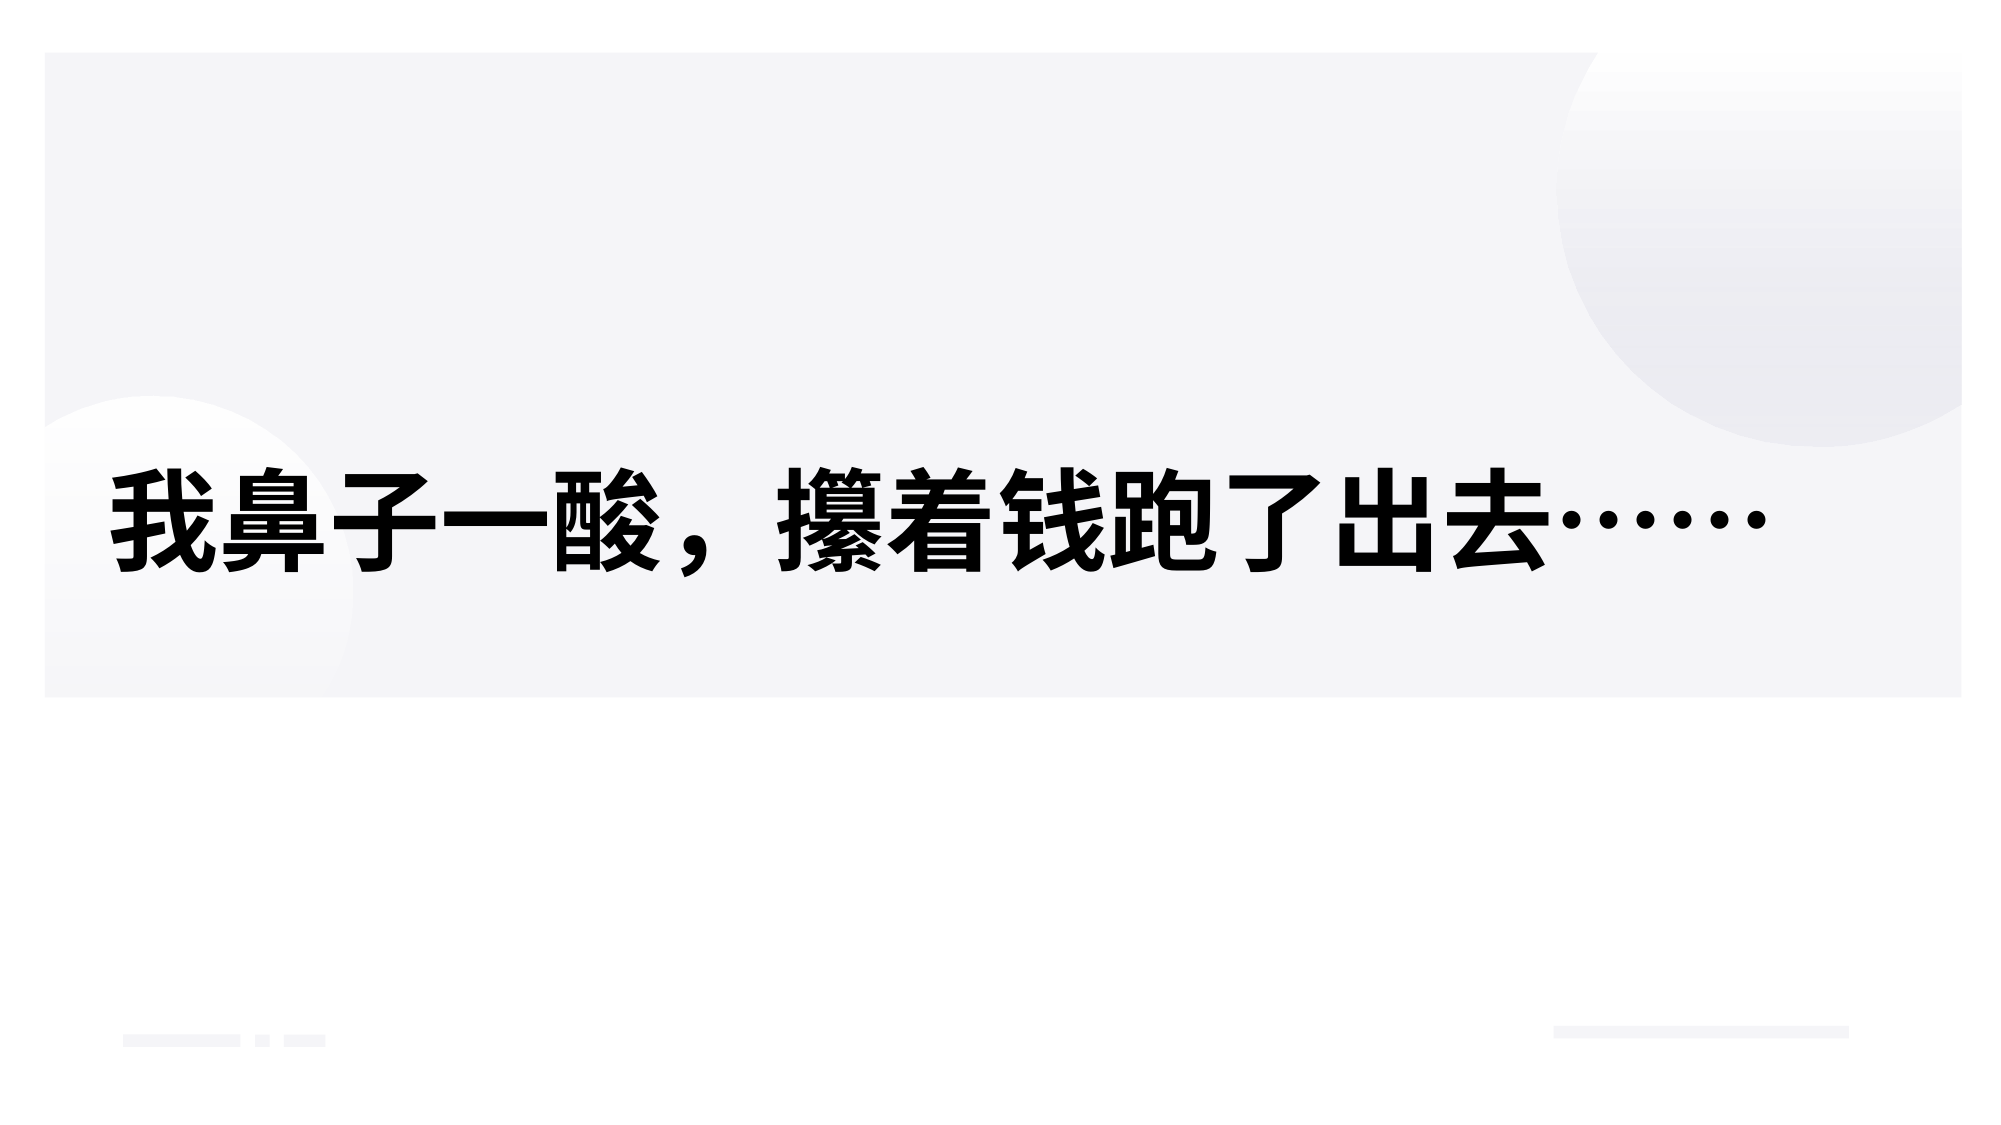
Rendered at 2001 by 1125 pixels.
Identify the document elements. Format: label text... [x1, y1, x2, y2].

text_box 我鼻子一酸，攥着钱跑了出去…… [92, 404, 1791, 593]
